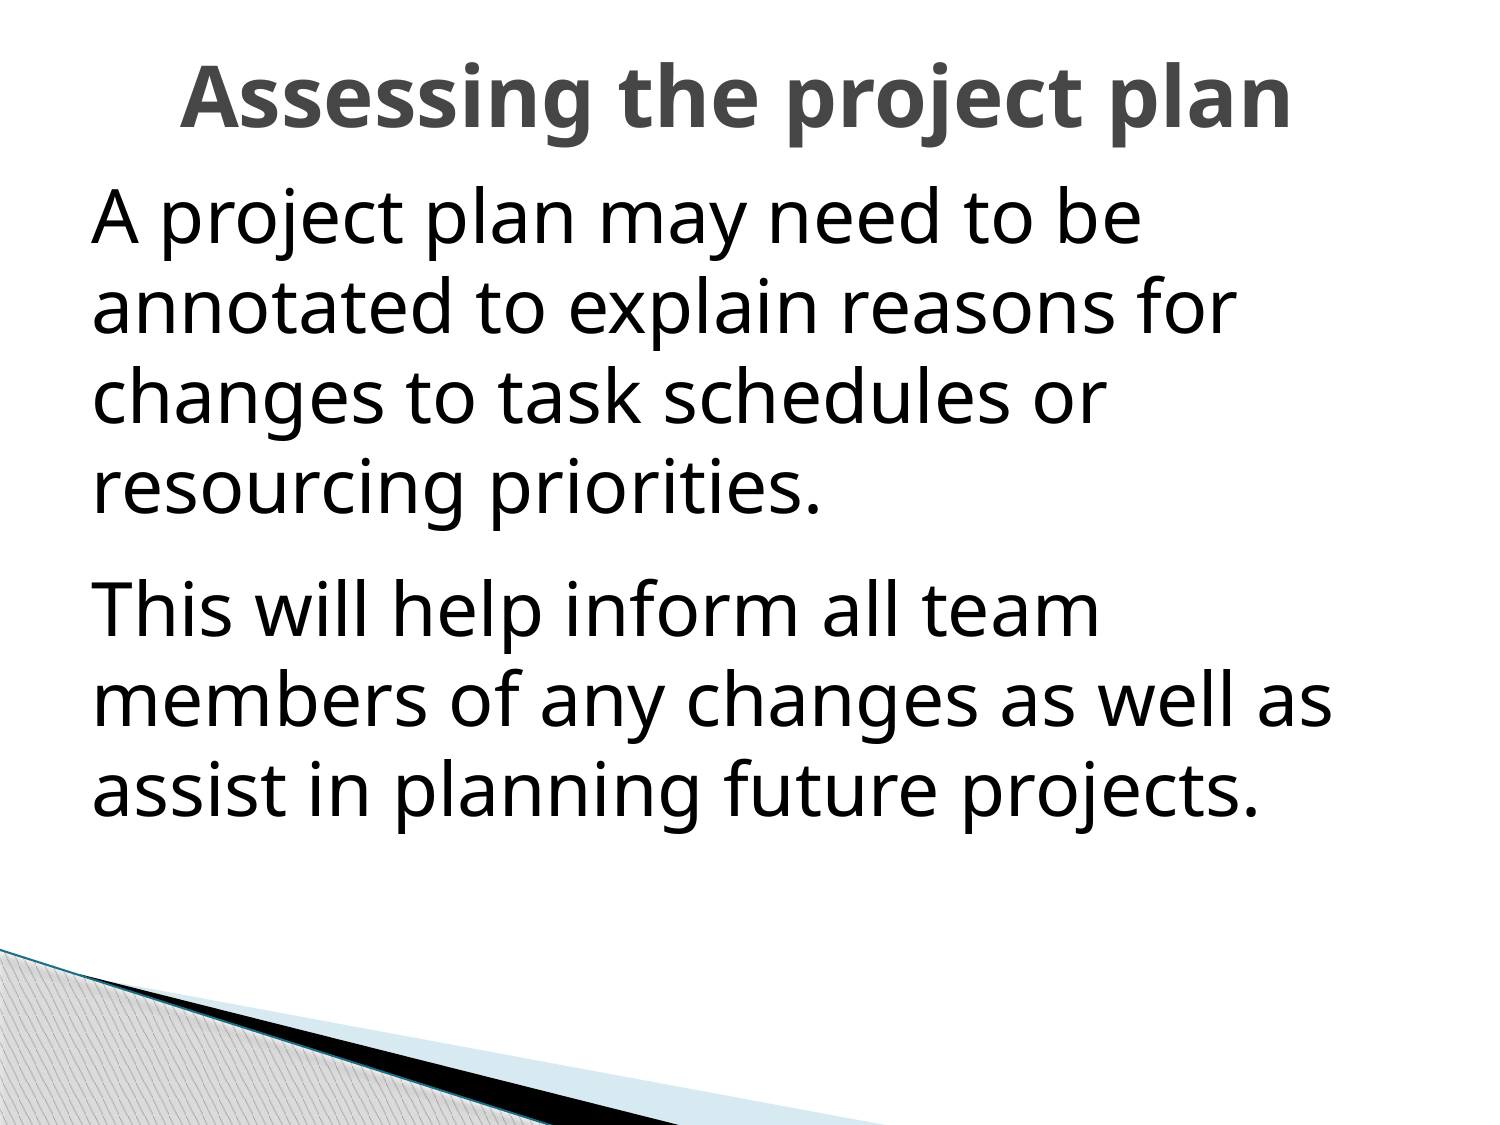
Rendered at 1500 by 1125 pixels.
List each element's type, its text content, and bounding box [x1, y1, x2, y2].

title Assessing the project plan [100, 0, 1376, 188]
list A project plan may need to be annotated to explain reasons for changes to task schedules or resourcing priorities. This will help inform all team members of any changes as well as assist in planning future projects. [76, 160, 1447, 1106]
